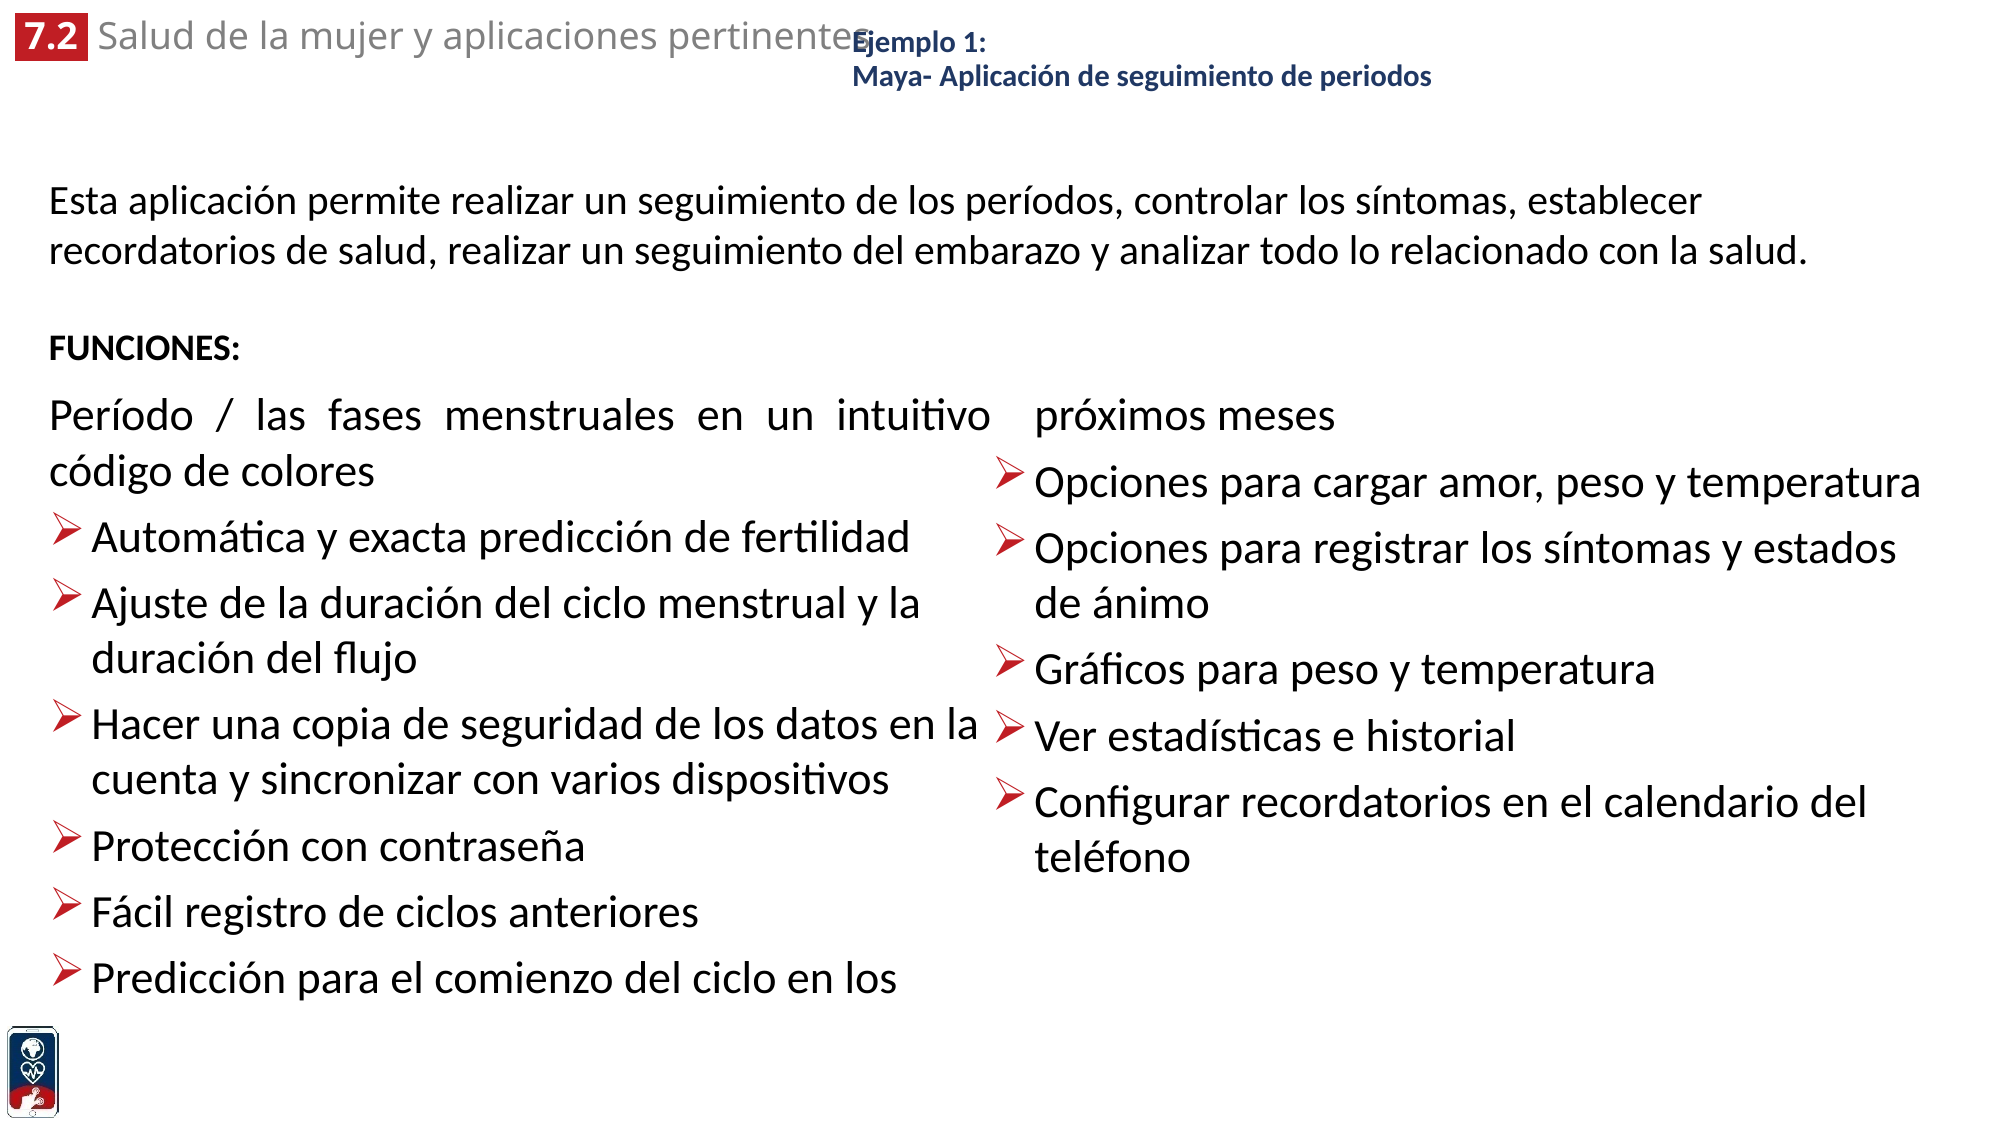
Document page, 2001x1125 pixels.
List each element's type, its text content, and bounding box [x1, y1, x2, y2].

text_box Esta aplicación permite realizar un seguimiento de los períodos, controlar los síntomas, establecer recordatorios de salud, realizar un seguimiento del embarazo y analizar todo lo relacionado con la salud. FUNCIONES: [34, 165, 1909, 376]
list Período / las fases menstruales en un intuitivo código de colores Automática y exacta predicción de fertilidad Ajuste de la duración del ciclo menstrual y la duración del flujo Hacer una copia de seguridad de los datos en la cuenta y sincronizar con varios dispositivos Protección con contraseña Fácil registro de ciclos anteriores Predicción para el comienzo del ciclo en los próximos meses Opciones para cargar amor, peso y temperatura Opciones para registrar los síntomas y estados de ánimo Gráficos para peso y temperatura Ver estadísticas e historial Configurar recordatorios en el calendario del teléfono [34, 377, 1950, 1014]
picture [7, 1026, 59, 1118]
title Ejemplo 1: Maya- Aplicación de seguimiento de periodos [837, 18, 1979, 101]
